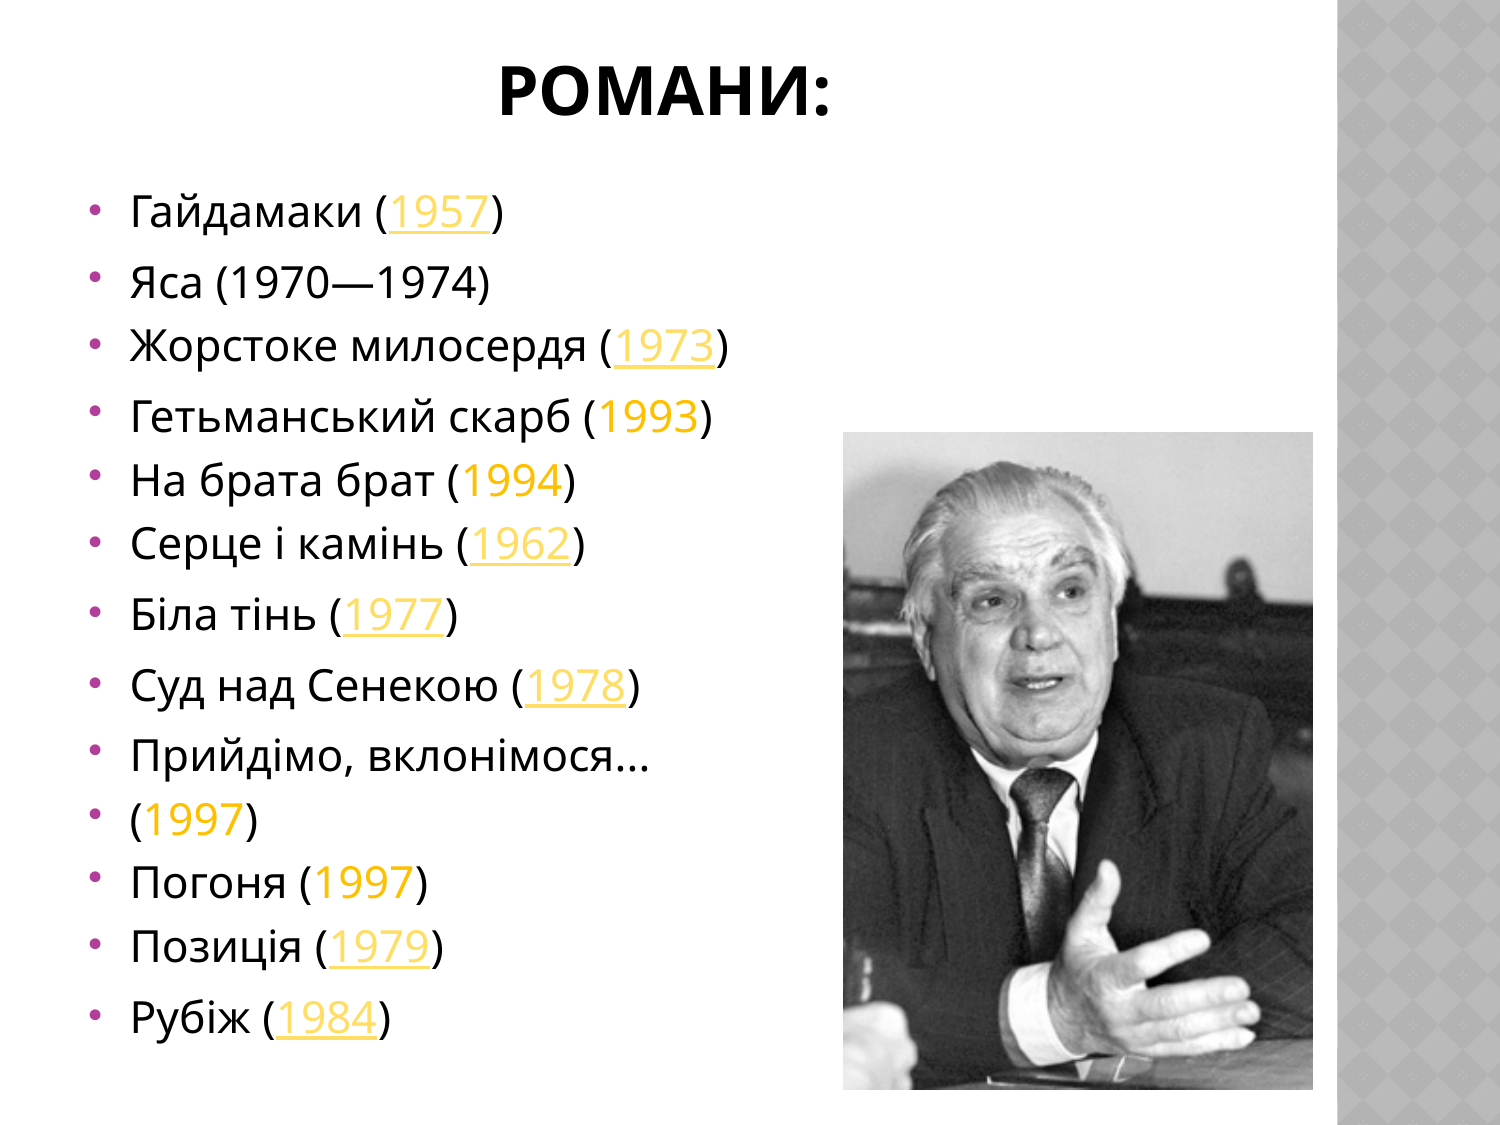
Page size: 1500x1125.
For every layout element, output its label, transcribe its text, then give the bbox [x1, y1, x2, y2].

list Гайдамаки (1957) Яса (1970—1974) Жорстоке милосердя (1973) Гетьманський скарб (1993) На брата брат (1994) Серце і камінь (1962) Біла тінь (1977) Суд над Сенекою (1978) Прийдімо, вклонімося... (1997) Погоня (1997) Позиція (1979) Рубіж (1984) [75, 175, 1263, 1059]
picture [843, 431, 1313, 1091]
title Романи: [70, 46, 1258, 211]
